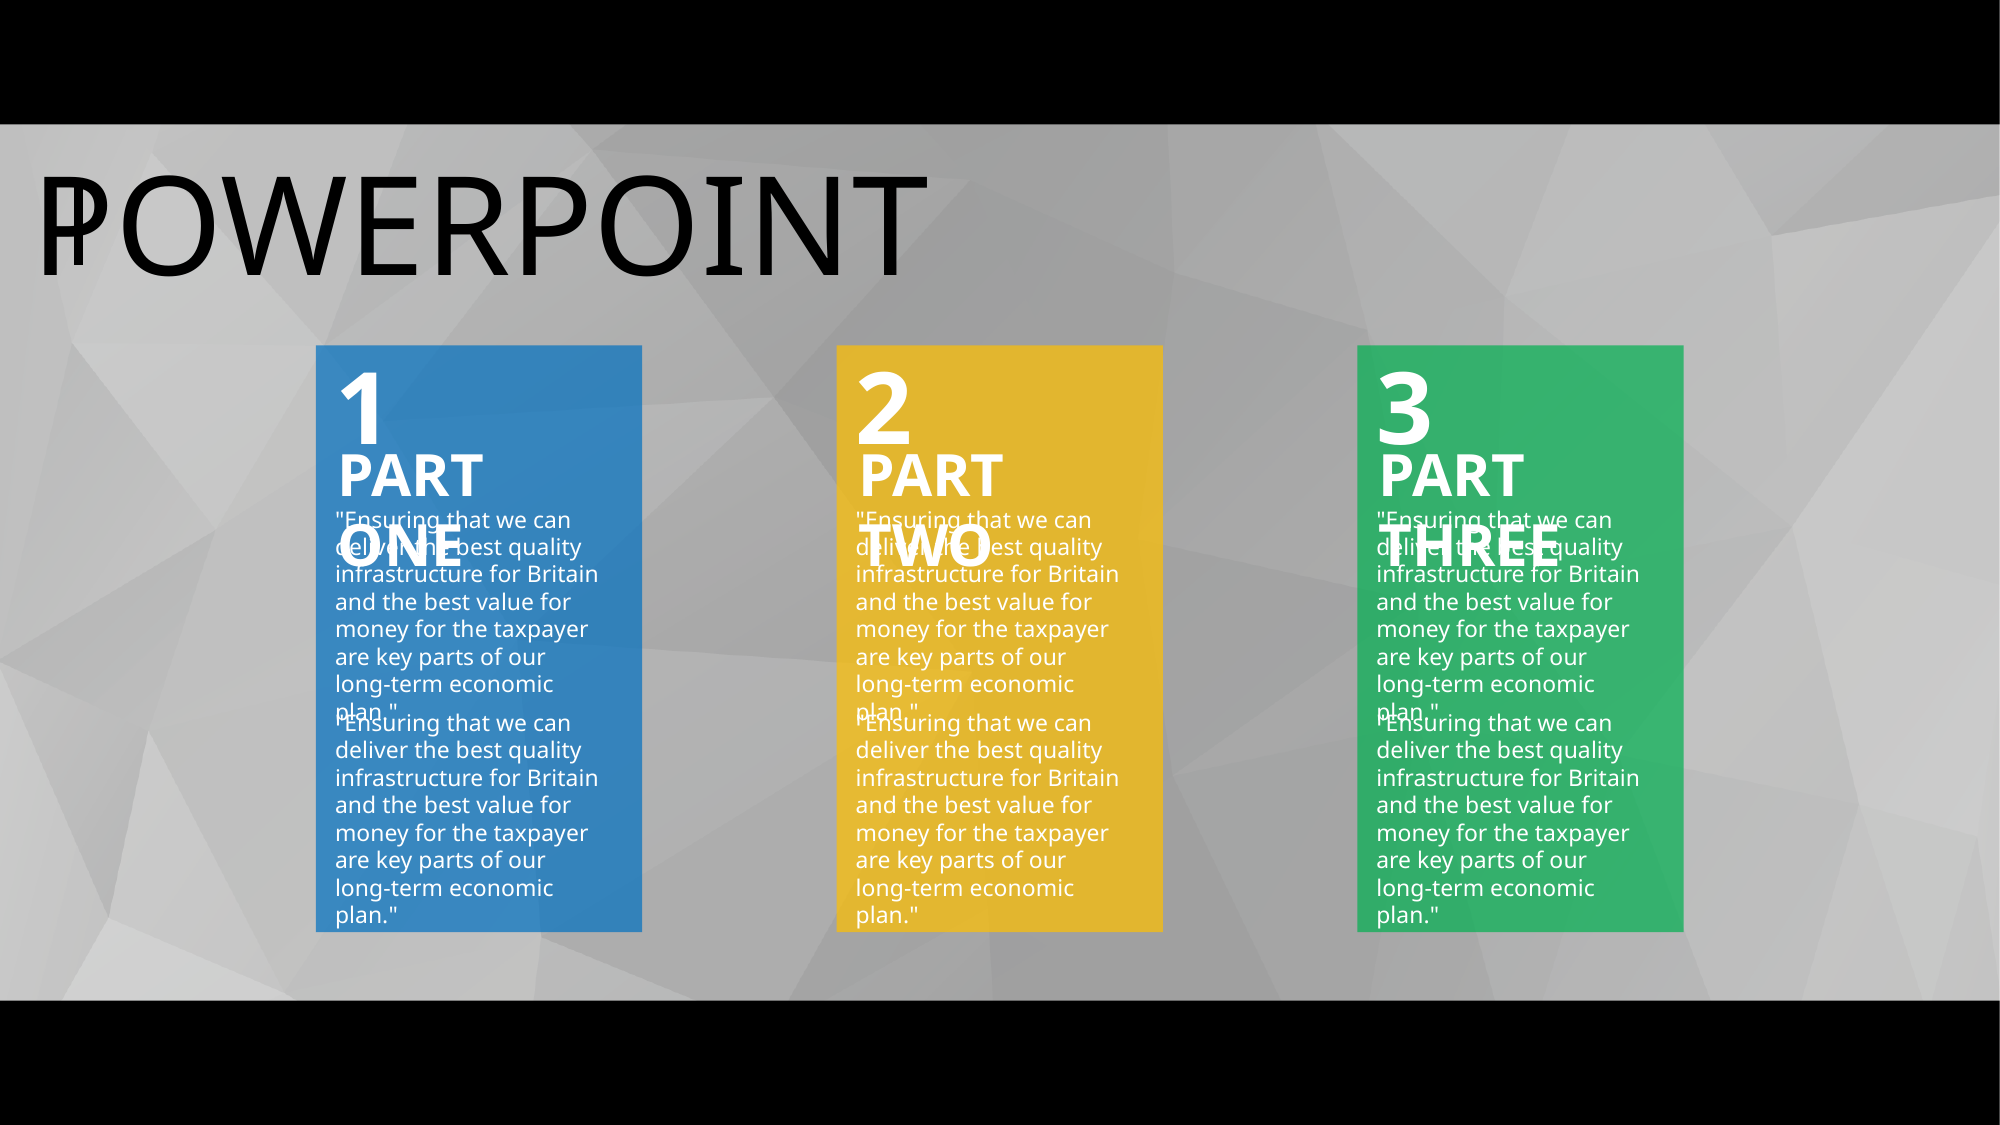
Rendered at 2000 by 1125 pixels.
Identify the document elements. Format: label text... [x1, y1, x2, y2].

text_box [1356, 344, 1364, 933]
text_box 3 [1361, 337, 1516, 473]
text_box [1516, 344, 1685, 933]
text_box 2 [840, 337, 995, 473]
text_box [315, 344, 322, 933]
text_box [836, 344, 843, 933]
text_box PART ONE [322, 430, 592, 497]
text_box "Ensuring that we can deliver the best quality infrastructure for Britain and the best value for money for the taxpayer are key parts of our long-term economic plan." [840, 497, 1138, 733]
text_box "Ensuring that we can deliver the best quality infrastructure for Britain and the best value for money for the taxpayer are key parts of our long-term economic plan." [320, 733, 617, 936]
text_box "Ensuring that we can deliver the best quality infrastructure for Britain and the best value for money for the taxpayer are key parts of our long-term economic plan." [840, 733, 1138, 936]
text_box PART TWO [843, 430, 1138, 497]
text_box "Ensuring that we can deliver the best quality infrastructure for Britain and the best value for money for the taxpayer are key parts of our long-term economic plan." [320, 497, 617, 733]
text_box [995, 344, 1164, 933]
text_box "Ensuring that we can deliver the best quality infrastructure for Britain and the best value for money for the taxpayer are key parts of our long-term economic plan." [1361, 733, 1658, 936]
text_box [474, 344, 643, 933]
text_box PART THREE [1364, 430, 1684, 586]
text_box POWERPOINT [17, 130, 945, 310]
text_box "Ensuring that we can deliver the best quality infrastructure for Britain and the best value for money for the taxpayer are key parts of our long-term economic plan." [1361, 497, 1658, 733]
text_box 1 [320, 337, 474, 473]
